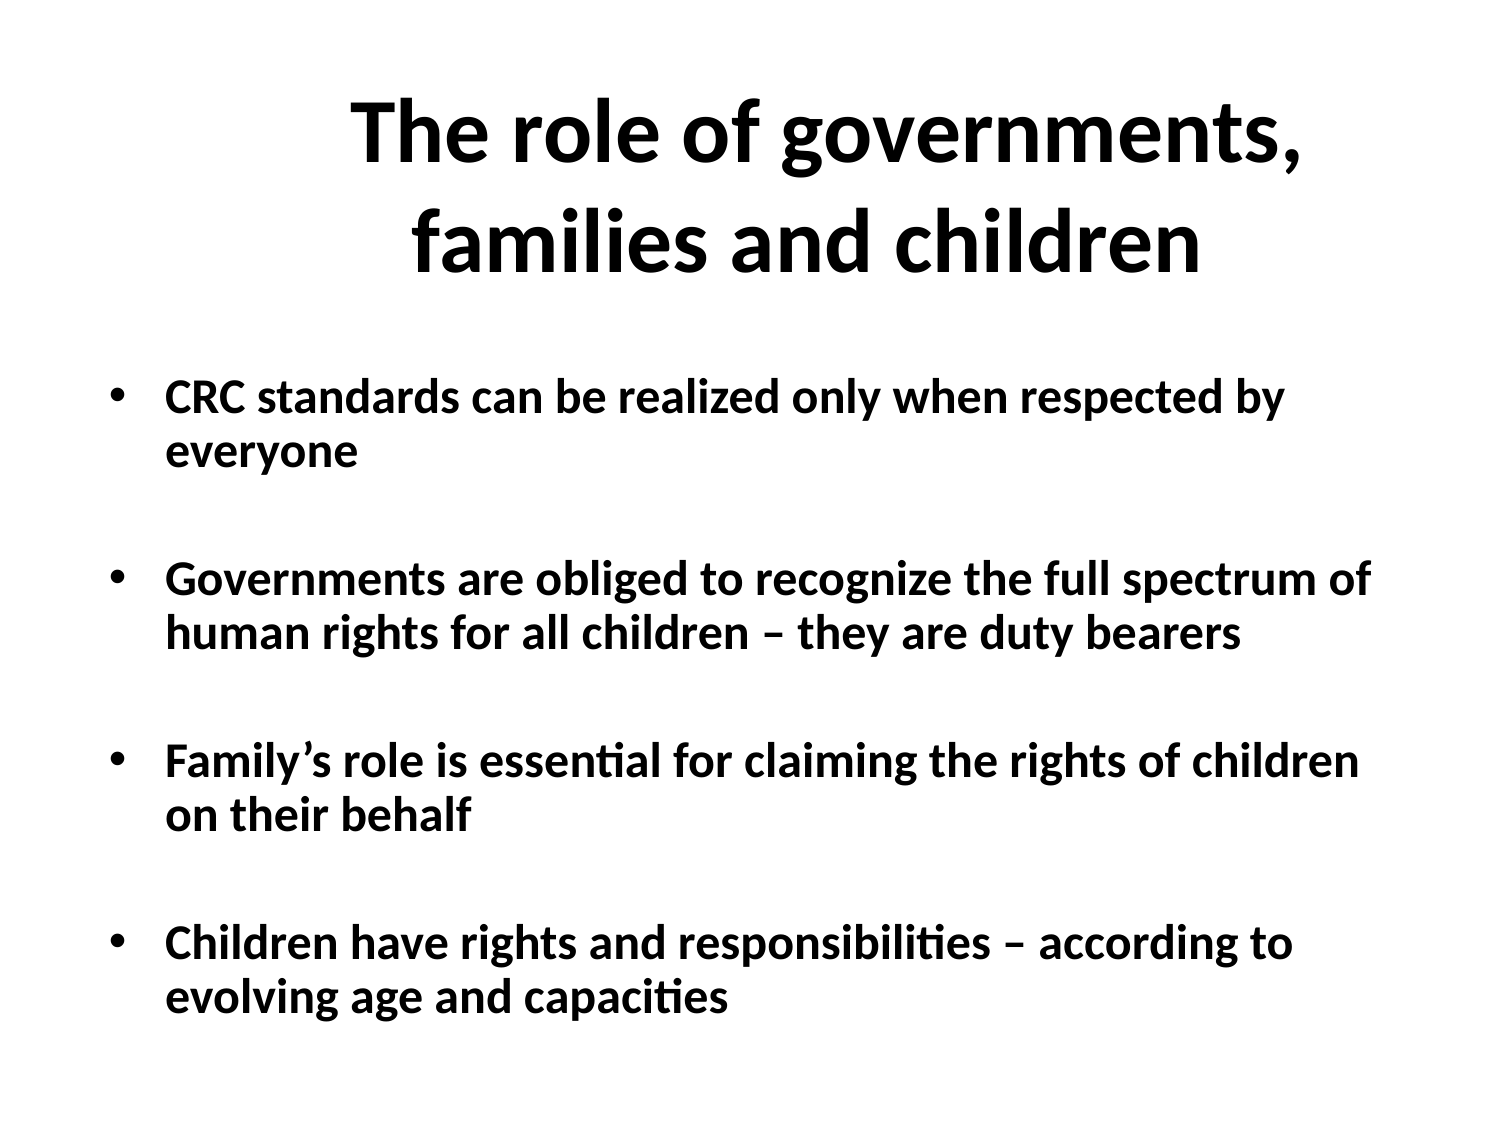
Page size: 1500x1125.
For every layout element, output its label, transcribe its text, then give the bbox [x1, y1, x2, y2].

title The role of governments, families and children [230, 45, 1425, 292]
list CRC standards can be realized only when respected by everyone Governments are obliged to recognize the full spectrum of human rights for all children – they are duty bearers Family’s role is essential for claiming the rights of children on their behalf Children have rights and responsibilities – according to evolving age and capacities [93, 292, 1430, 1043]
